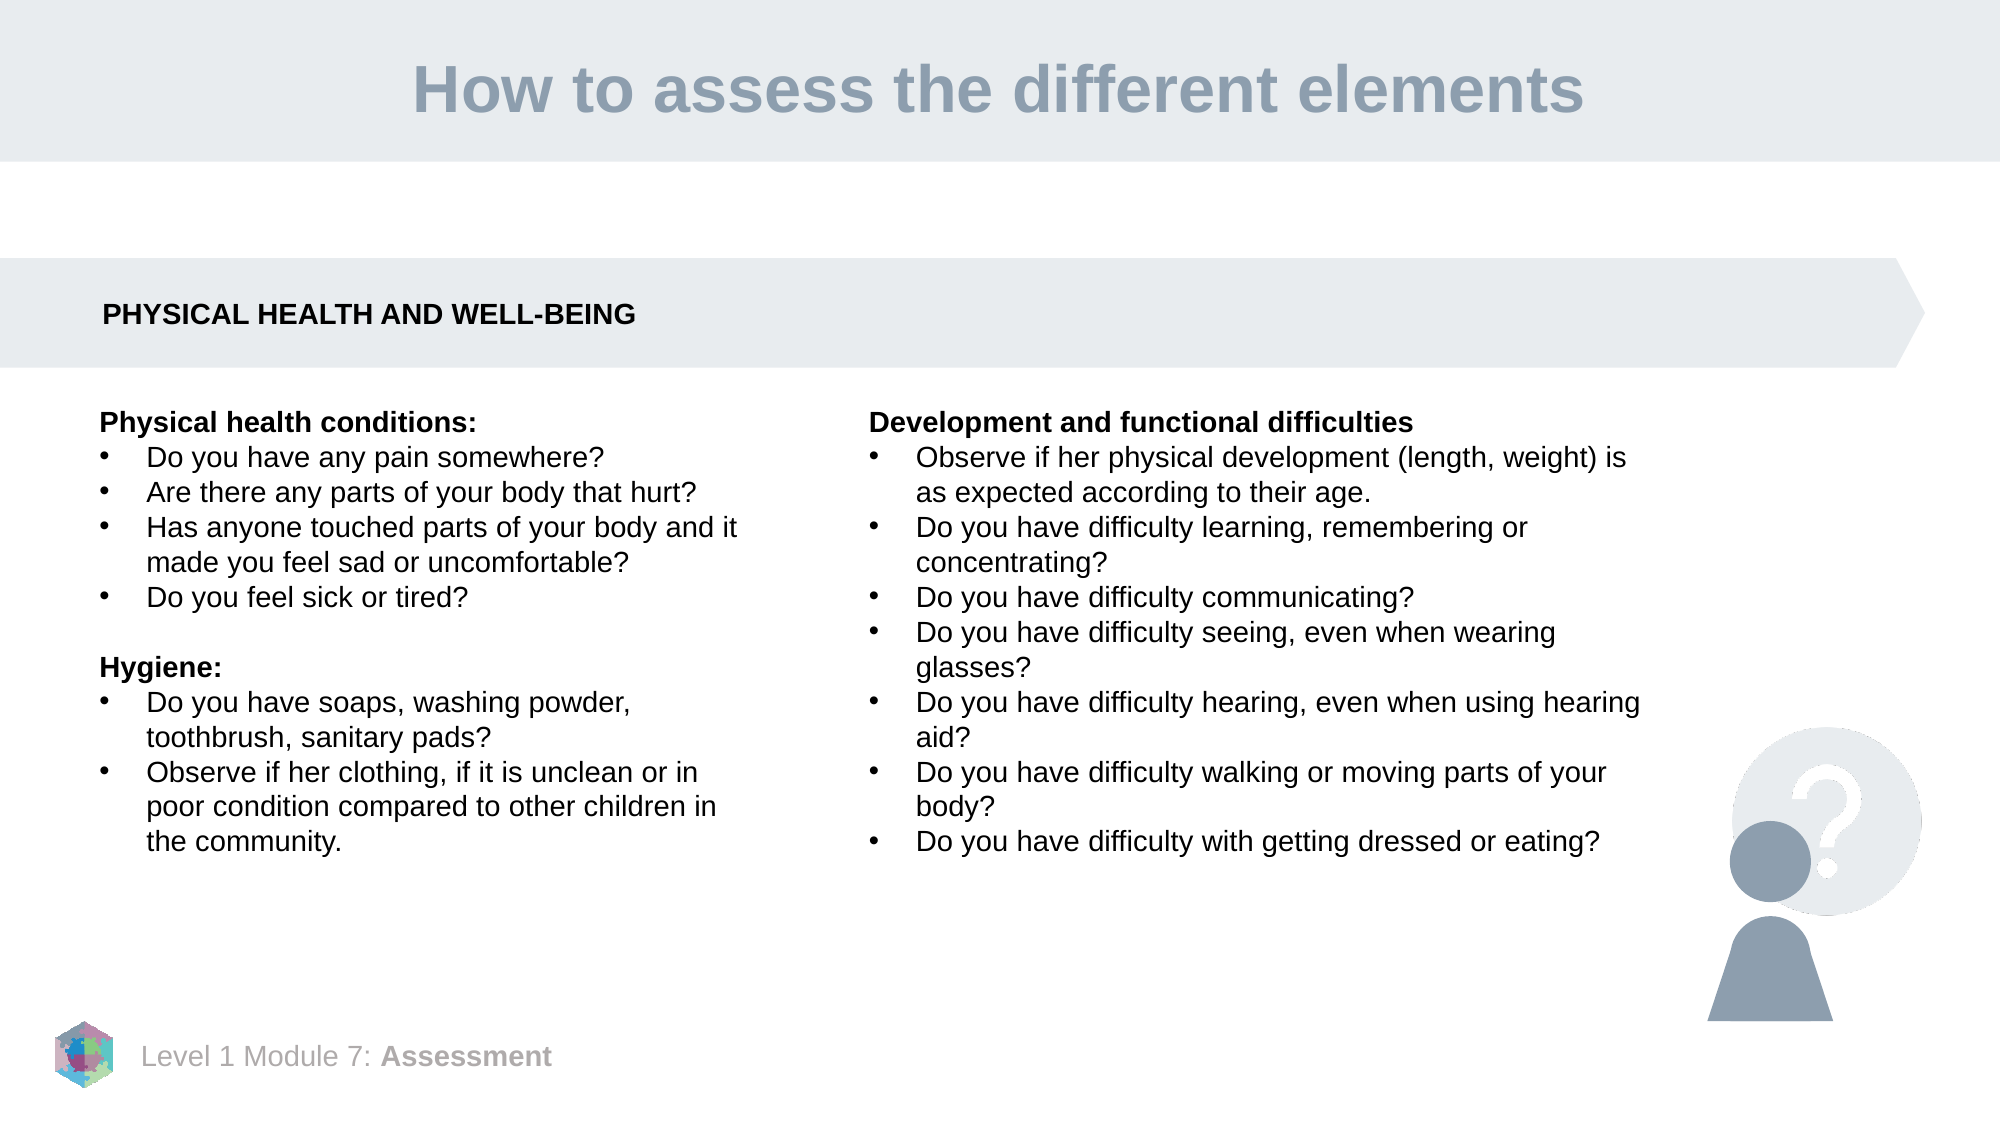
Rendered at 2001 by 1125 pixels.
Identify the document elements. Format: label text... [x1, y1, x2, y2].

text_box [1707, 820, 1834, 1022]
title How to assess the different elements [137, 19, 1863, 163]
text_box Physical health conditions: Do you have any pain somewhere? Are there any parts of your body that hurt? Has anyone touched parts of your body and it made you feel sad or uncomfortable? Do you feel sick or tired? Hygiene: Do you have soaps, washing powder, toothbrush, sanitary pads? Observe if her clothing, if it is unclean or in poor condition compared to other children in the community. [84, 395, 775, 901]
text_box Development and functional difficulties Observe if her physical development (length, weight) is as expected according to their age. Do you have difficulty learning, remembering or concentrating? Do you have difficulty communicating? Do you have difficulty seeing, even when wearing glasses? Do you have difficulty hearing, even when using hearing aid? Do you have difficulty walking or moving parts of your body? Do you have difficulty with getting dressed or eating? [854, 395, 1680, 866]
picture [55, 1021, 113, 1088]
picture [1707, 702, 1946, 940]
text_box PHYSICAL HEALTH AND WELL-BEING [0, 257, 1927, 369]
